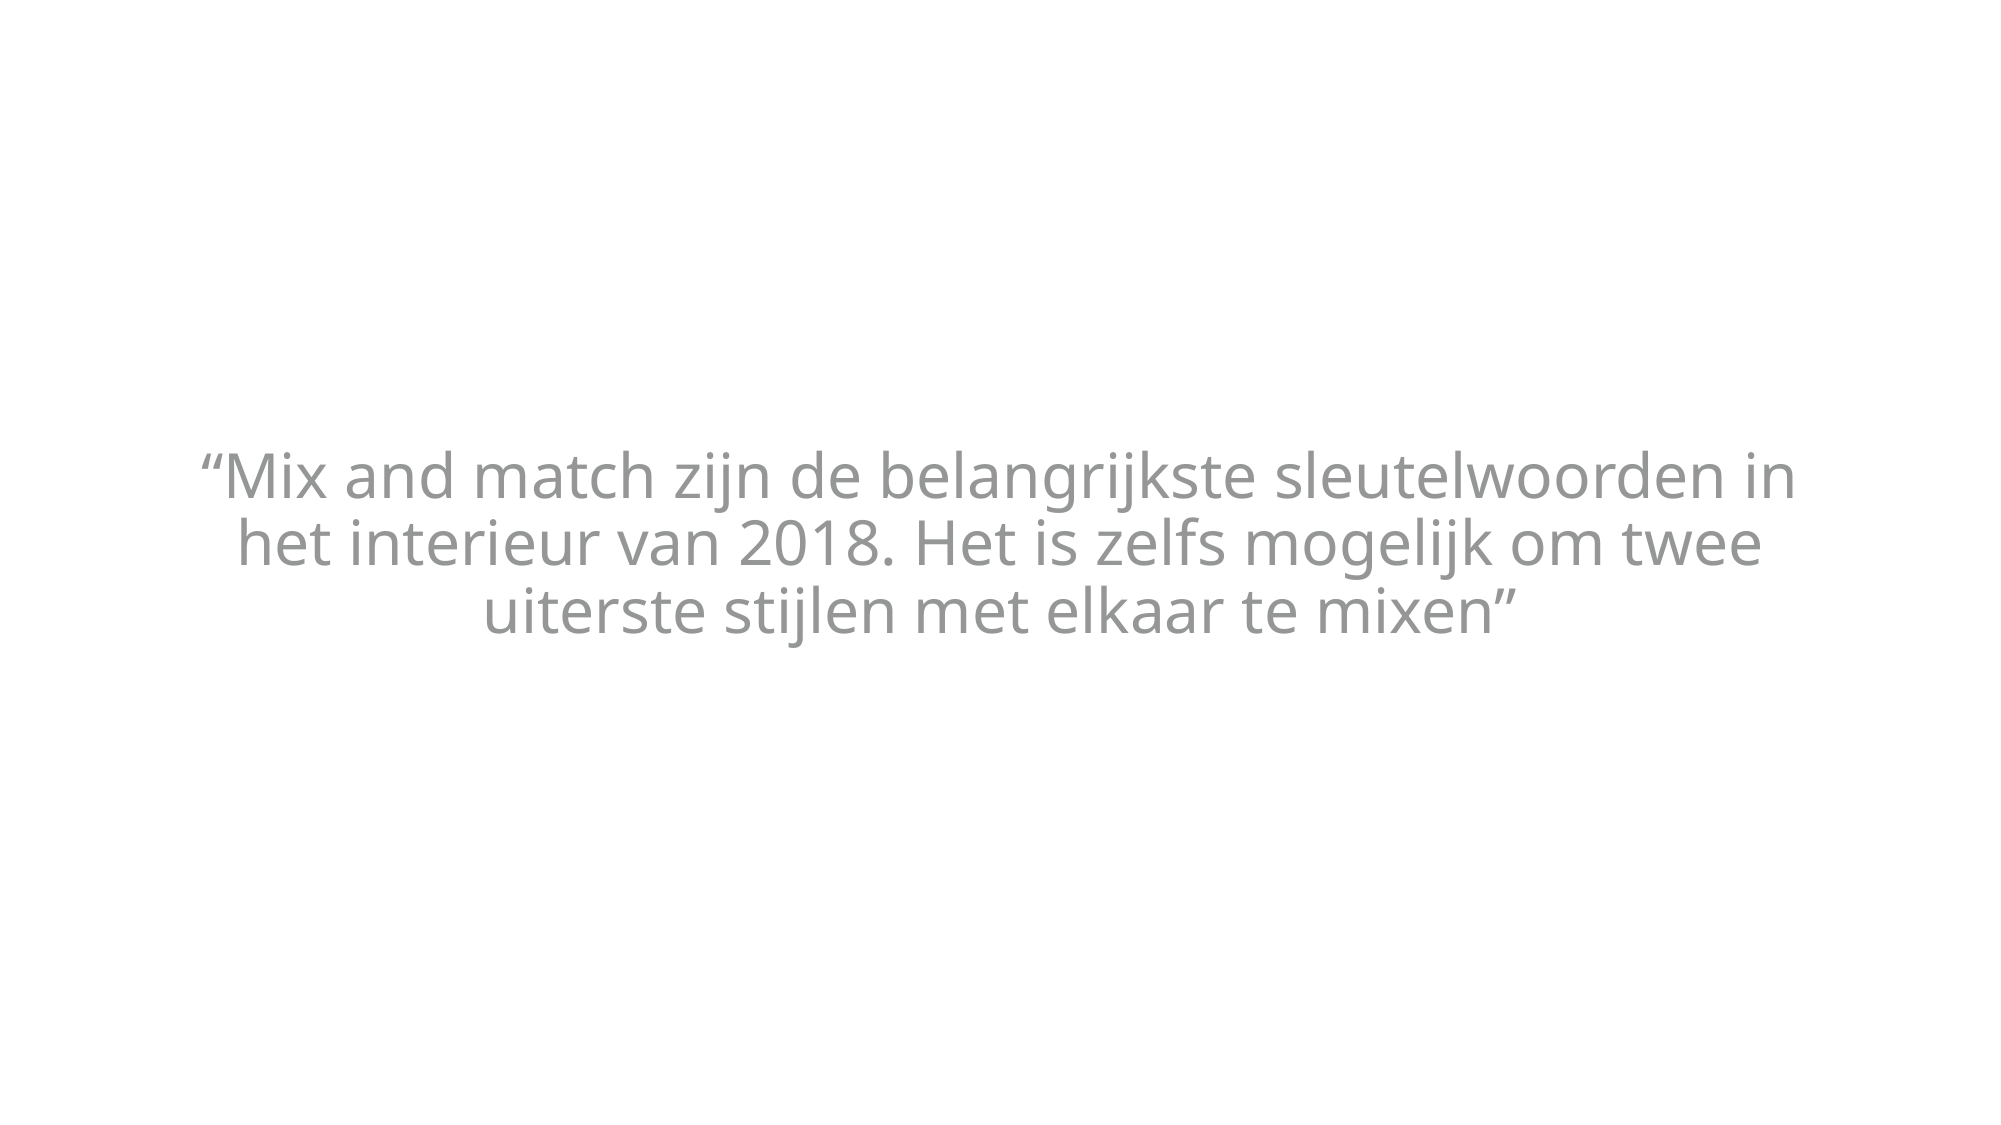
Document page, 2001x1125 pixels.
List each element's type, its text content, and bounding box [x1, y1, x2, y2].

title “Mix and match zijn de belangrijkste sleutelwoorden in het interieur van 2018. Het is zelfs mogelijk om twee uiterste stijlen met elkaar te mixen” [137, 436, 1863, 655]
